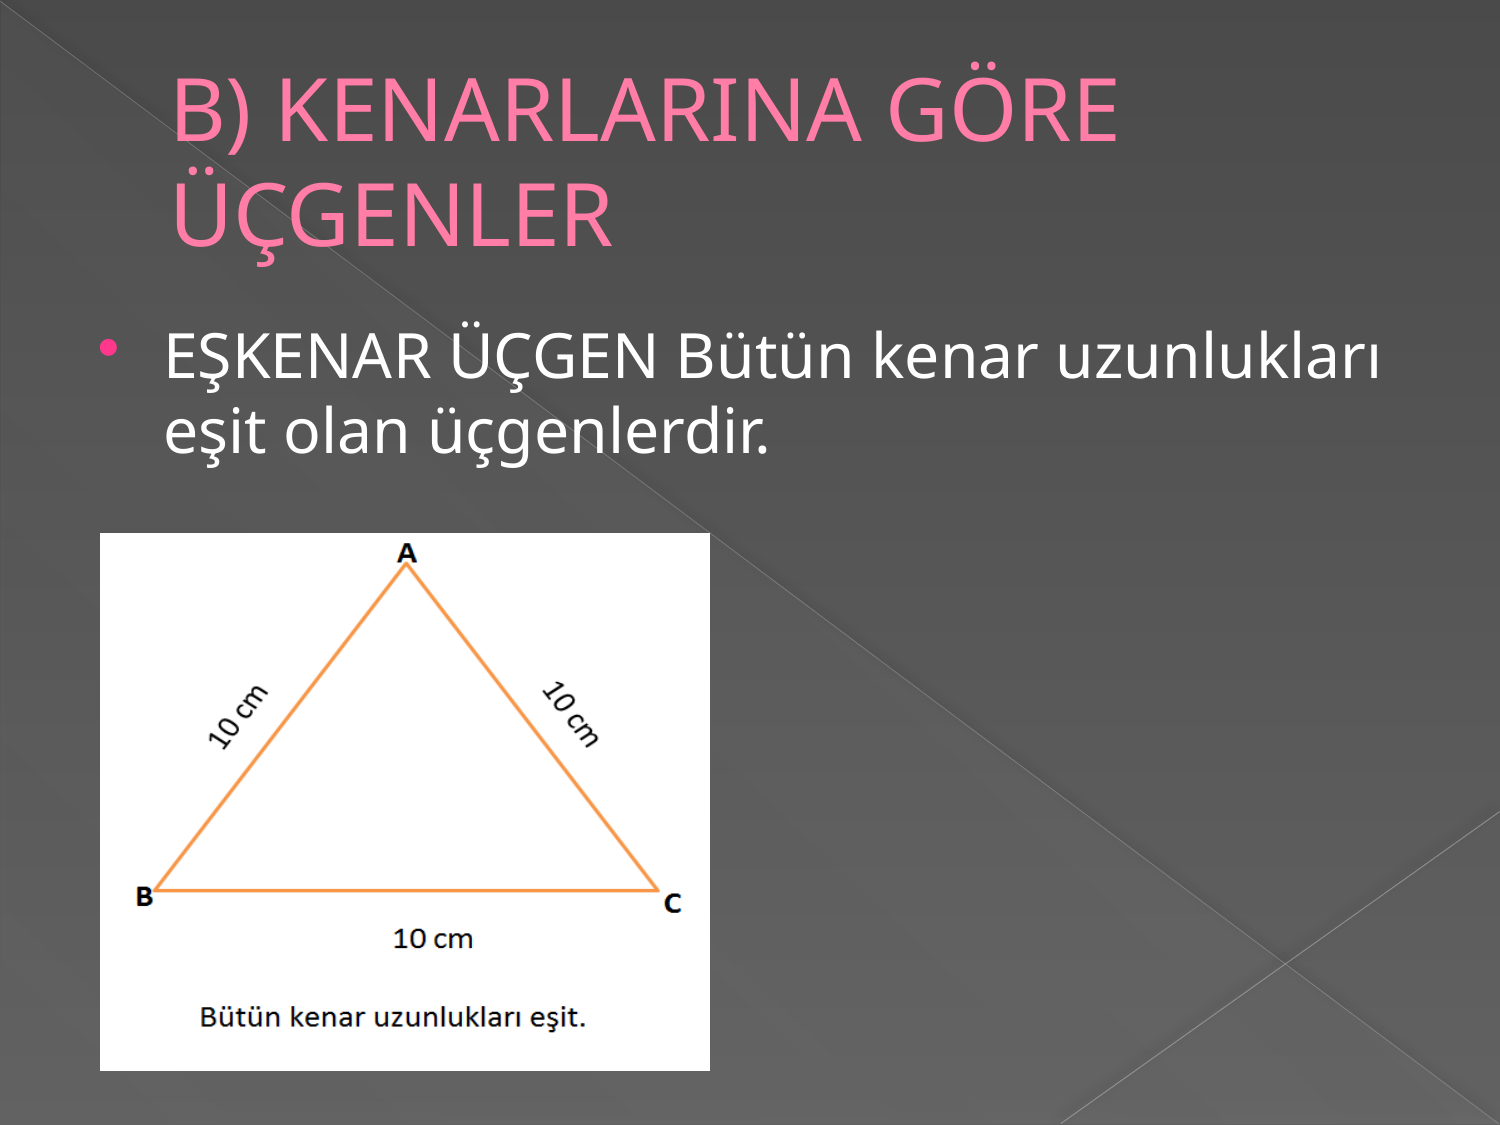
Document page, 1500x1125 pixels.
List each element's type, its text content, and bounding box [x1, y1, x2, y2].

title B) KENARLARINA GÖRE ÜÇGENLER [75, 43, 1425, 274]
picture [100, 533, 710, 1071]
list EŞKENAR ÜÇGEN Bütün kenar uzunlukları eşit olan üçgenlerdir. [75, 308, 1425, 1059]
